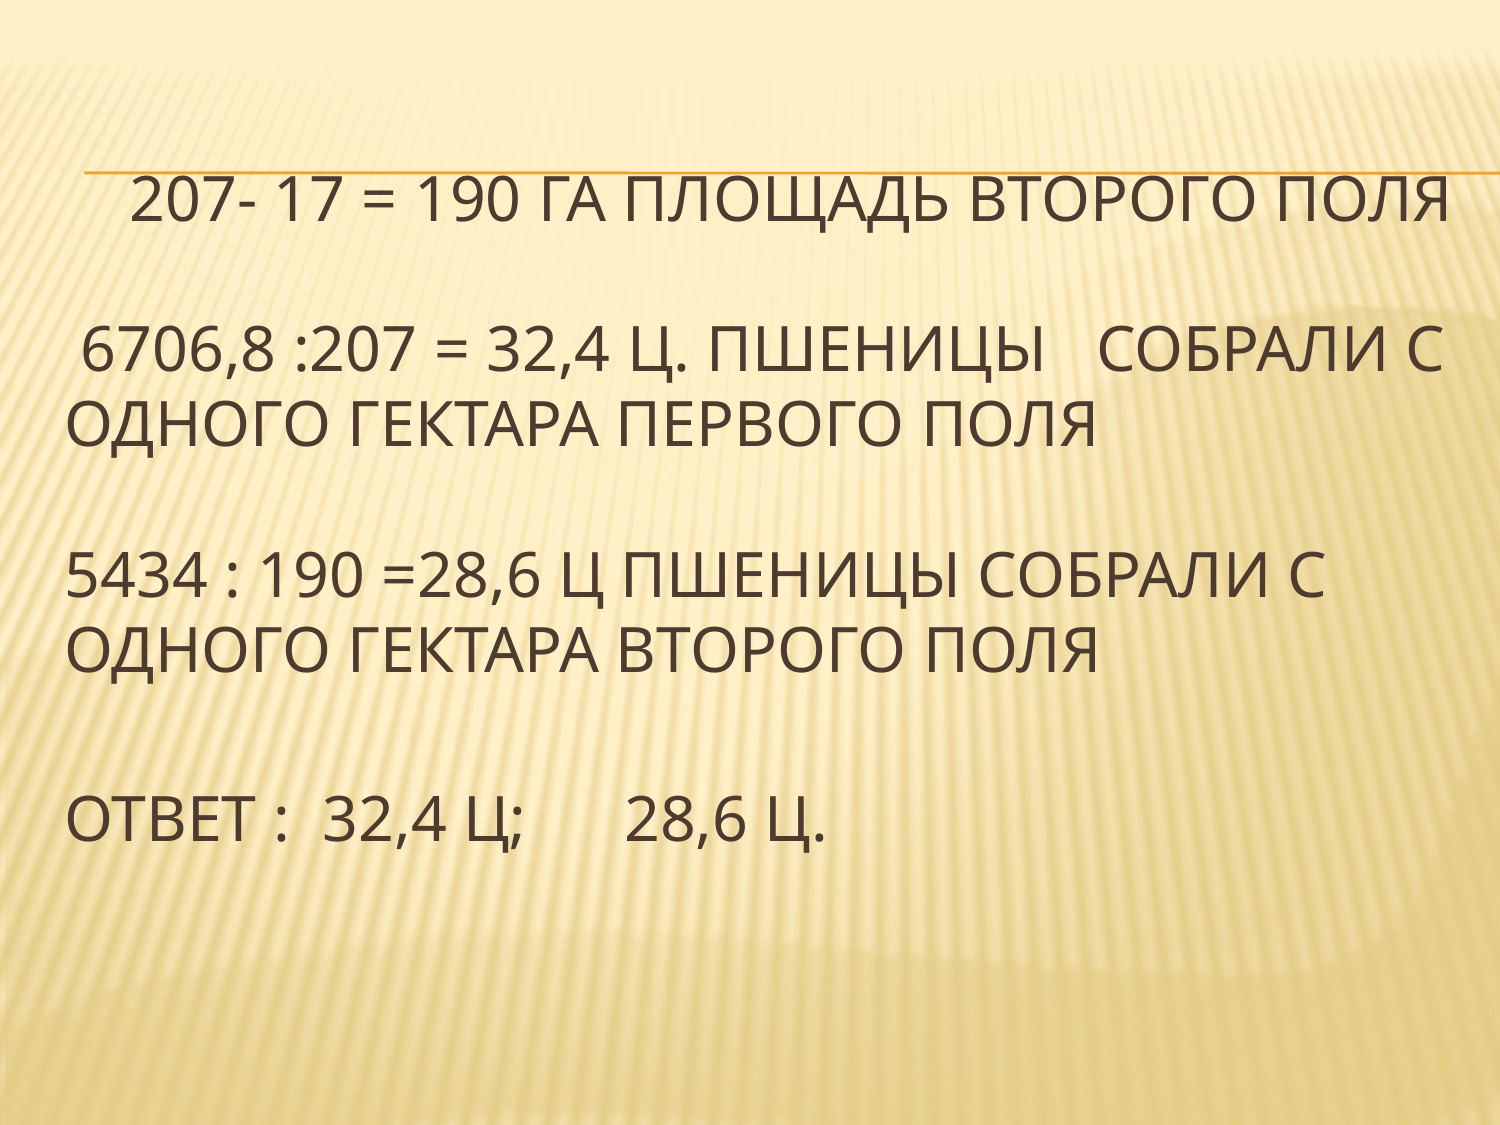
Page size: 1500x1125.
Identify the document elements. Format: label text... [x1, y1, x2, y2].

title 207- 17 = 190 га площадь второго поля 6706,8 :207 = 32,4 ц. пшеницы Собрали с одного гектара первого поля 5434 : 190 =28,6 ц пшеницы собрали с одного гектара второго поля Ответ : 32,4 ц; 28,6 ц. [49, 75, 1475, 891]
